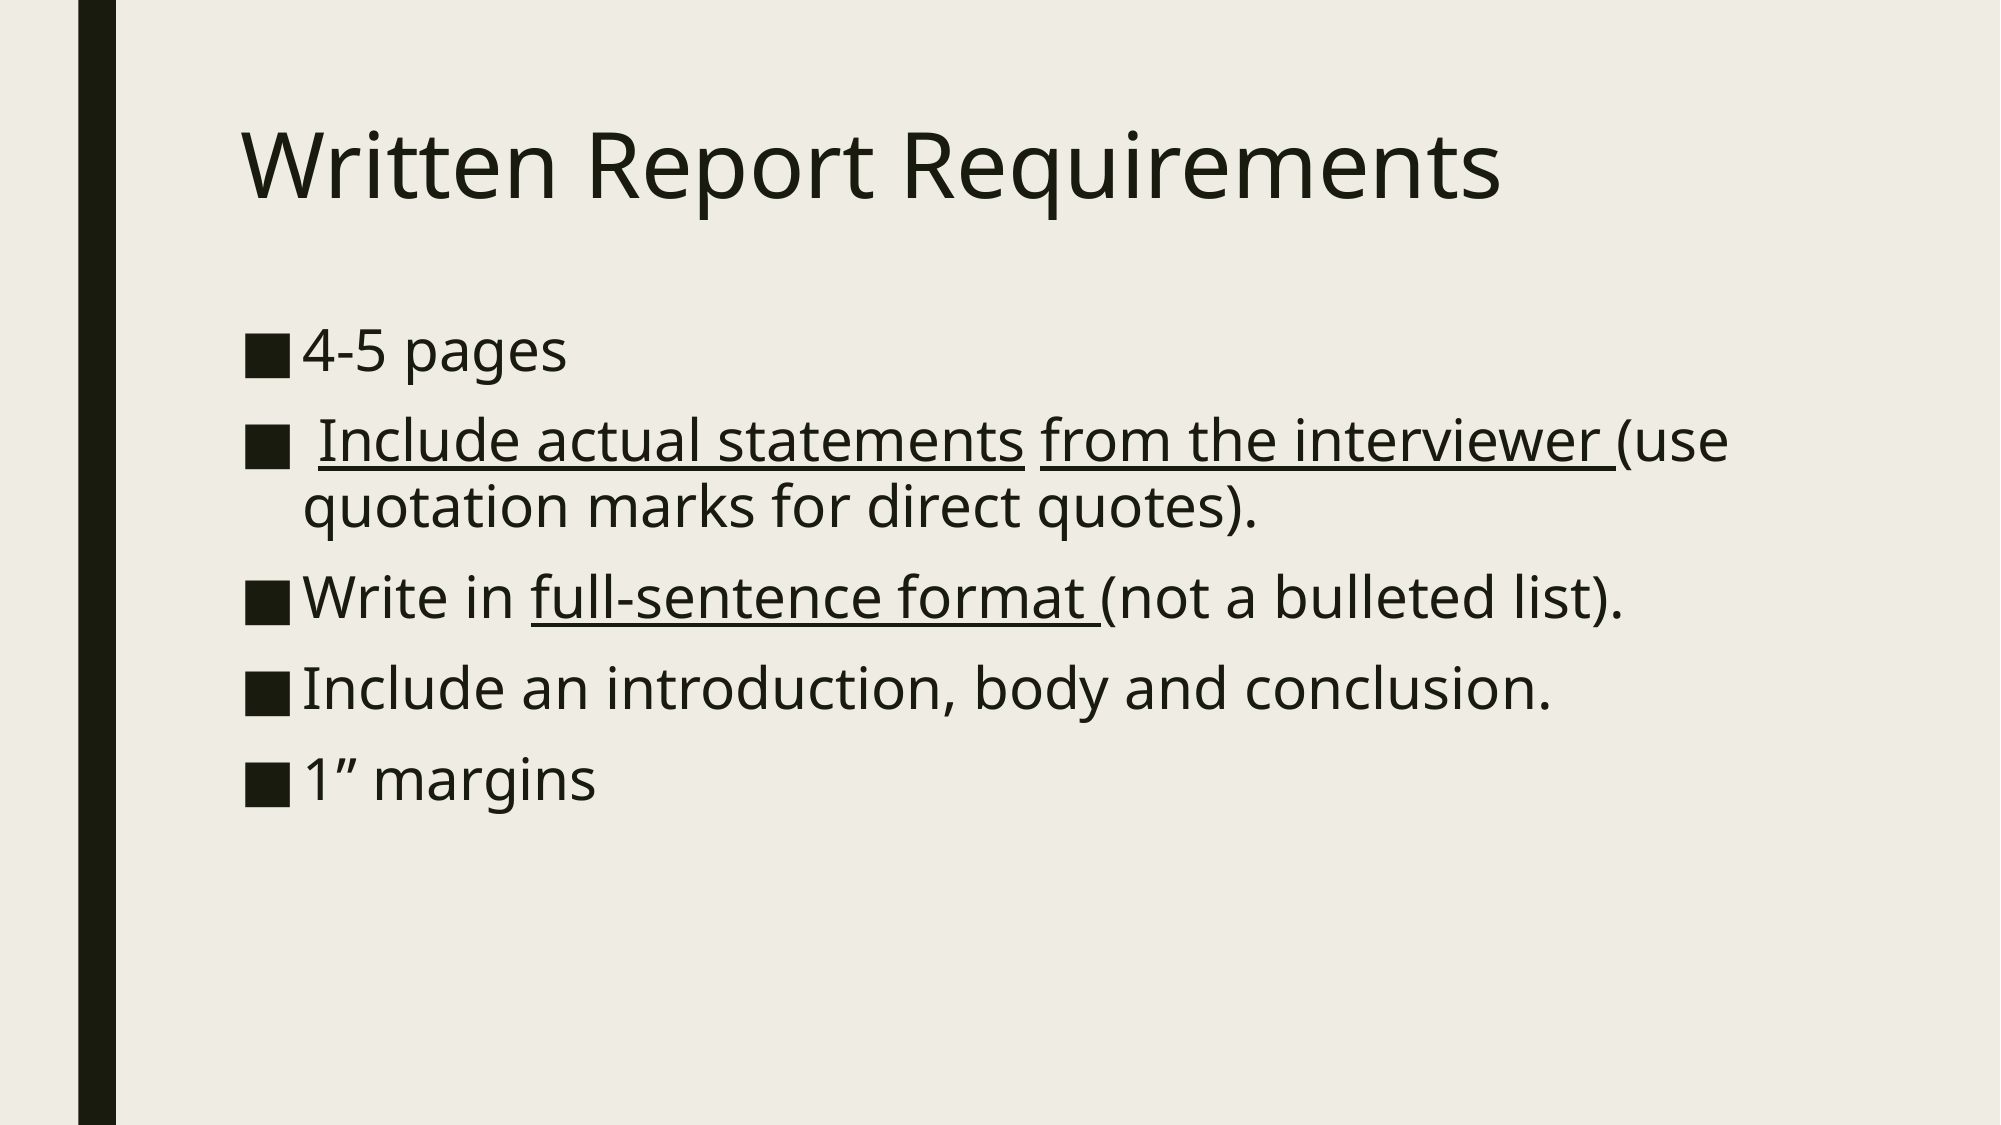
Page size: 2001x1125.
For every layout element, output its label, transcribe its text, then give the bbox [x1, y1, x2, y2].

title Written Report Requirements [225, 112, 1800, 311]
list 4-5 pages Include actual statements from the interviewer (use quotation marks for direct quotes). Write in full-sentence format (not a bulleted list). Include an introduction, body and conclusion. 1” margins [225, 311, 1800, 899]
